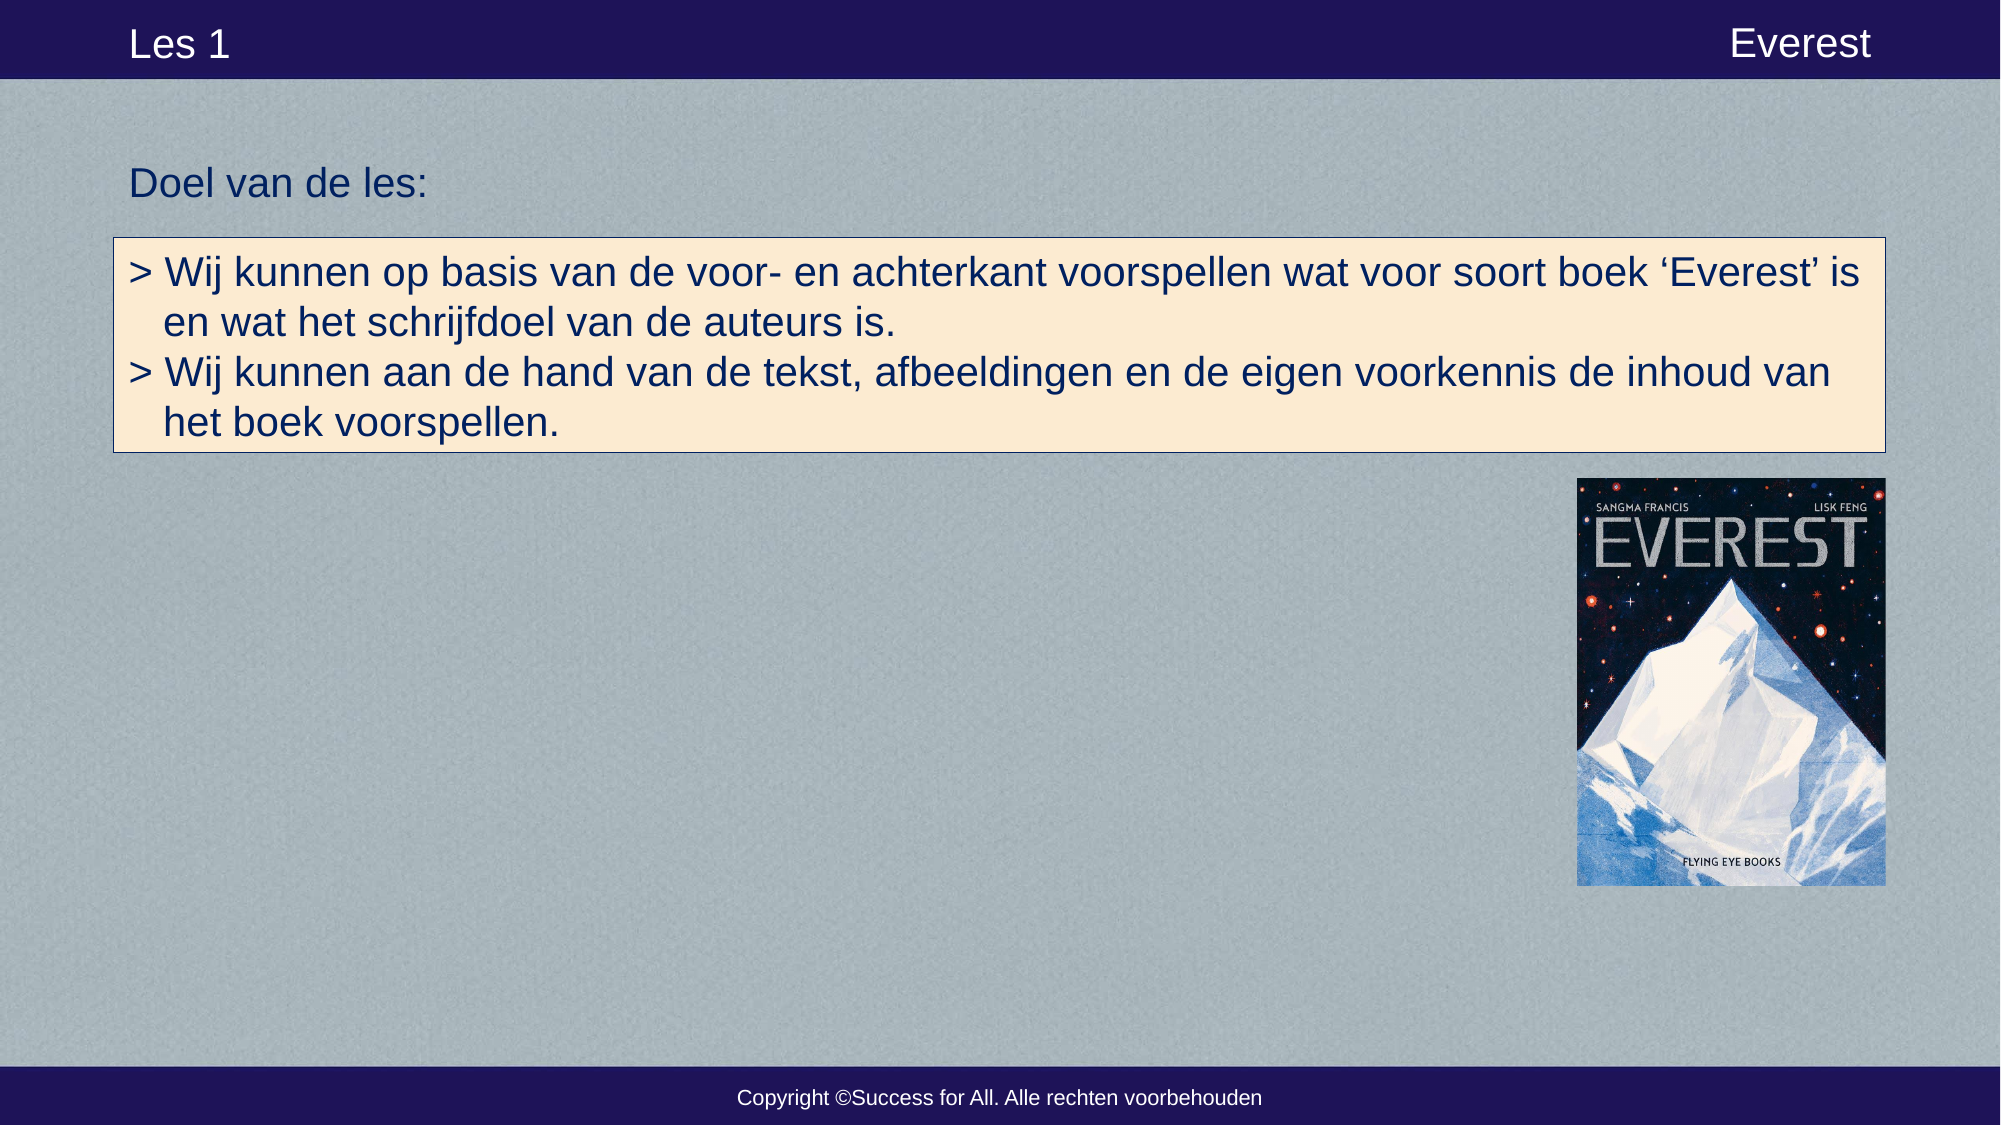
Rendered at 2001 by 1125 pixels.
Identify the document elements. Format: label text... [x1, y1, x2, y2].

text_box Everest [999, 8, 1886, 73]
text_box Copyright ©Success for All. Alle rechten voorbehouden [0, 1076, 2000, 1125]
text_box Doel van de les: [113, 148, 1635, 214]
text_box > Wij kunnen op basis van de voor- en achterkant voorspellen wat voor soort boek ‘Everest’ is en wat het schrijfdoel van de auteurs is. > Wij kunnen aan de hand van de tekst, afbeeldingen en de eigen voorkennis de inhoud van het boek voorspellen. [113, 237, 1886, 453]
picture [0, 0, 2001, 1125]
text_box Les 1 [114, 9, 354, 75]
